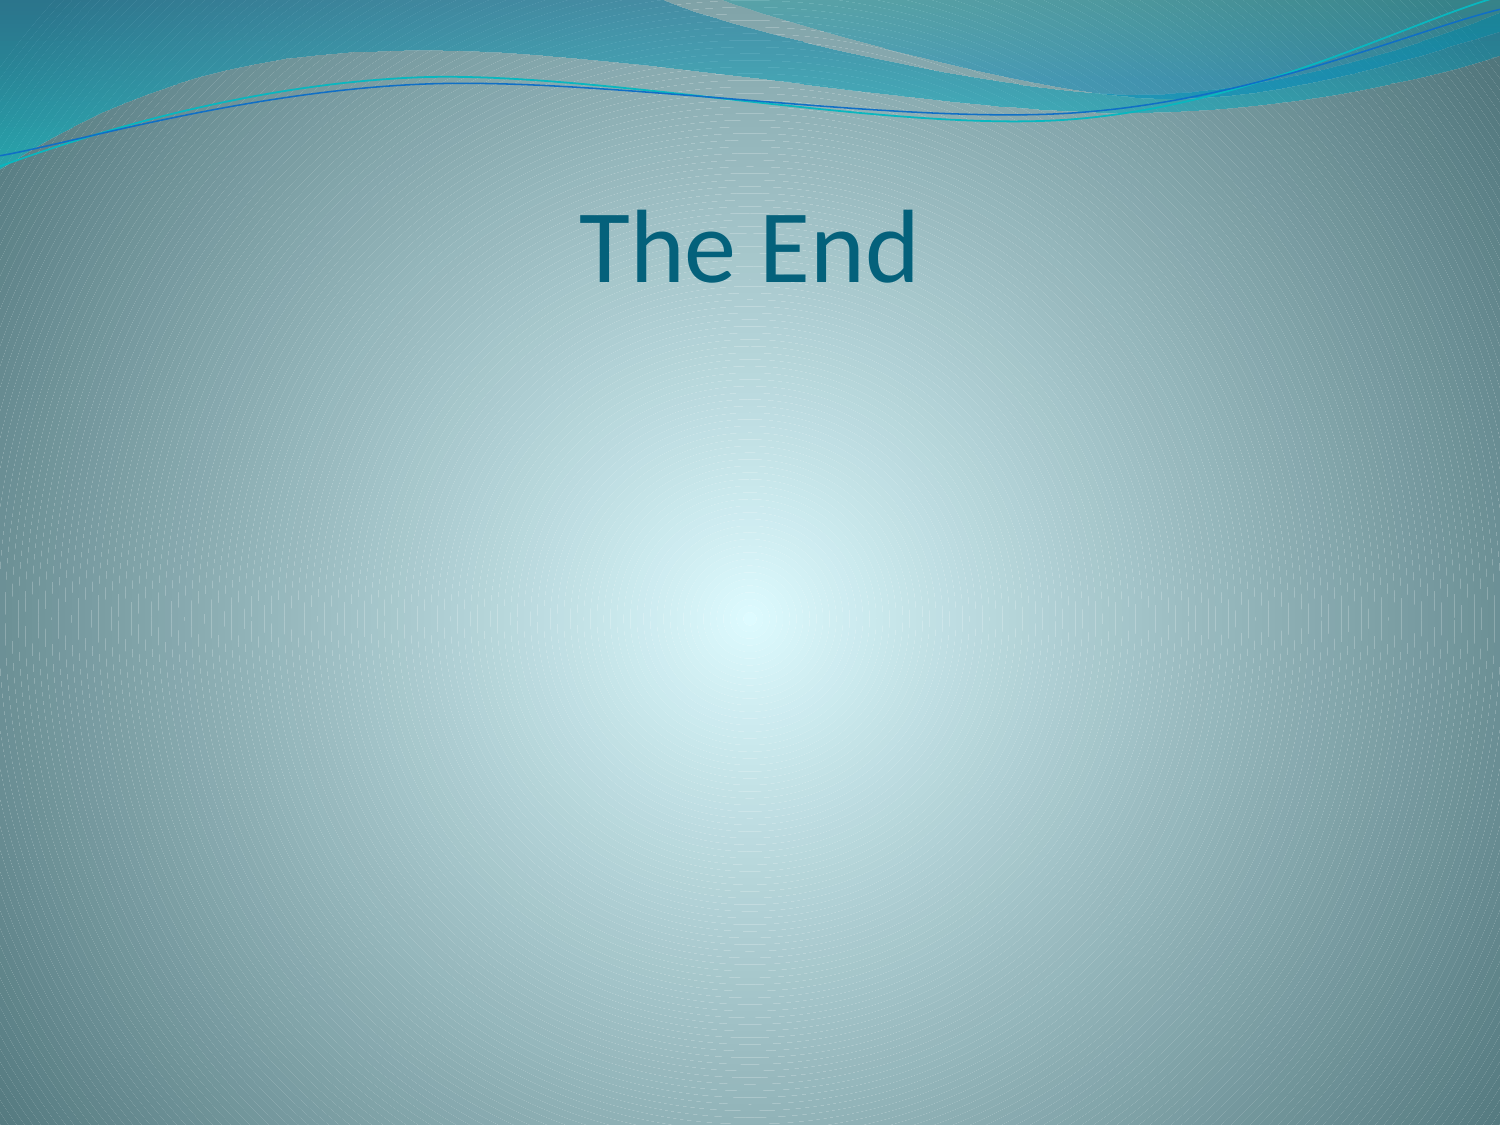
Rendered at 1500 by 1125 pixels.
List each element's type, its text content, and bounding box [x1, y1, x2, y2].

title The End [75, 115, 1425, 303]
